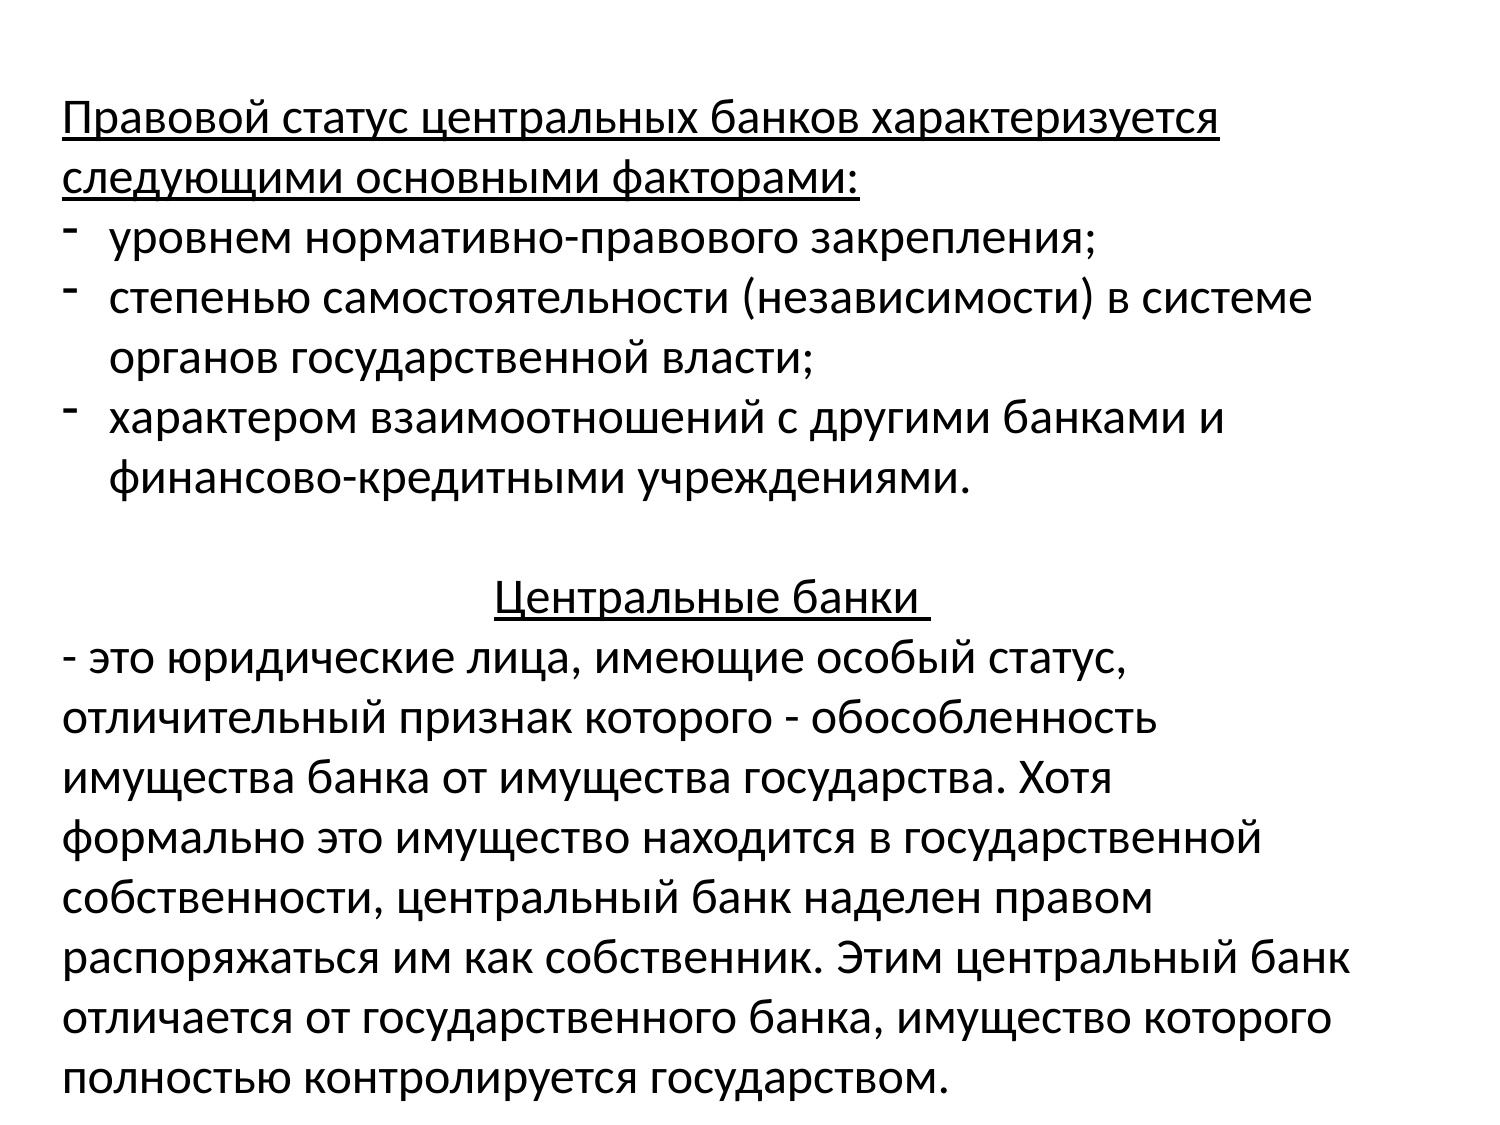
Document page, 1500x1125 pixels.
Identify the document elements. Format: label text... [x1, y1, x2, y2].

text_box Правовой статус центральных банков характеризуется следующими основными факторами: уровнем нормативно-правового закрепления; степенью самостоятельности (независимости) в системе органов государственной власти; характером взаимоотношений с другими банками и финансово-кредитными учреждениями. Центральные банки - это юридические лица, имеющие особый статус, отличительный признак которого - обособленность имущества банка от имущества государства. Хотя формально это имущество находится в государственной собственности, центральный банк наделен правом распоряжаться им как собственник. Этим центральный банк отличается от государственного банка, имущество которого полностью контролируется государством. [48, 30, 1377, 1000]
